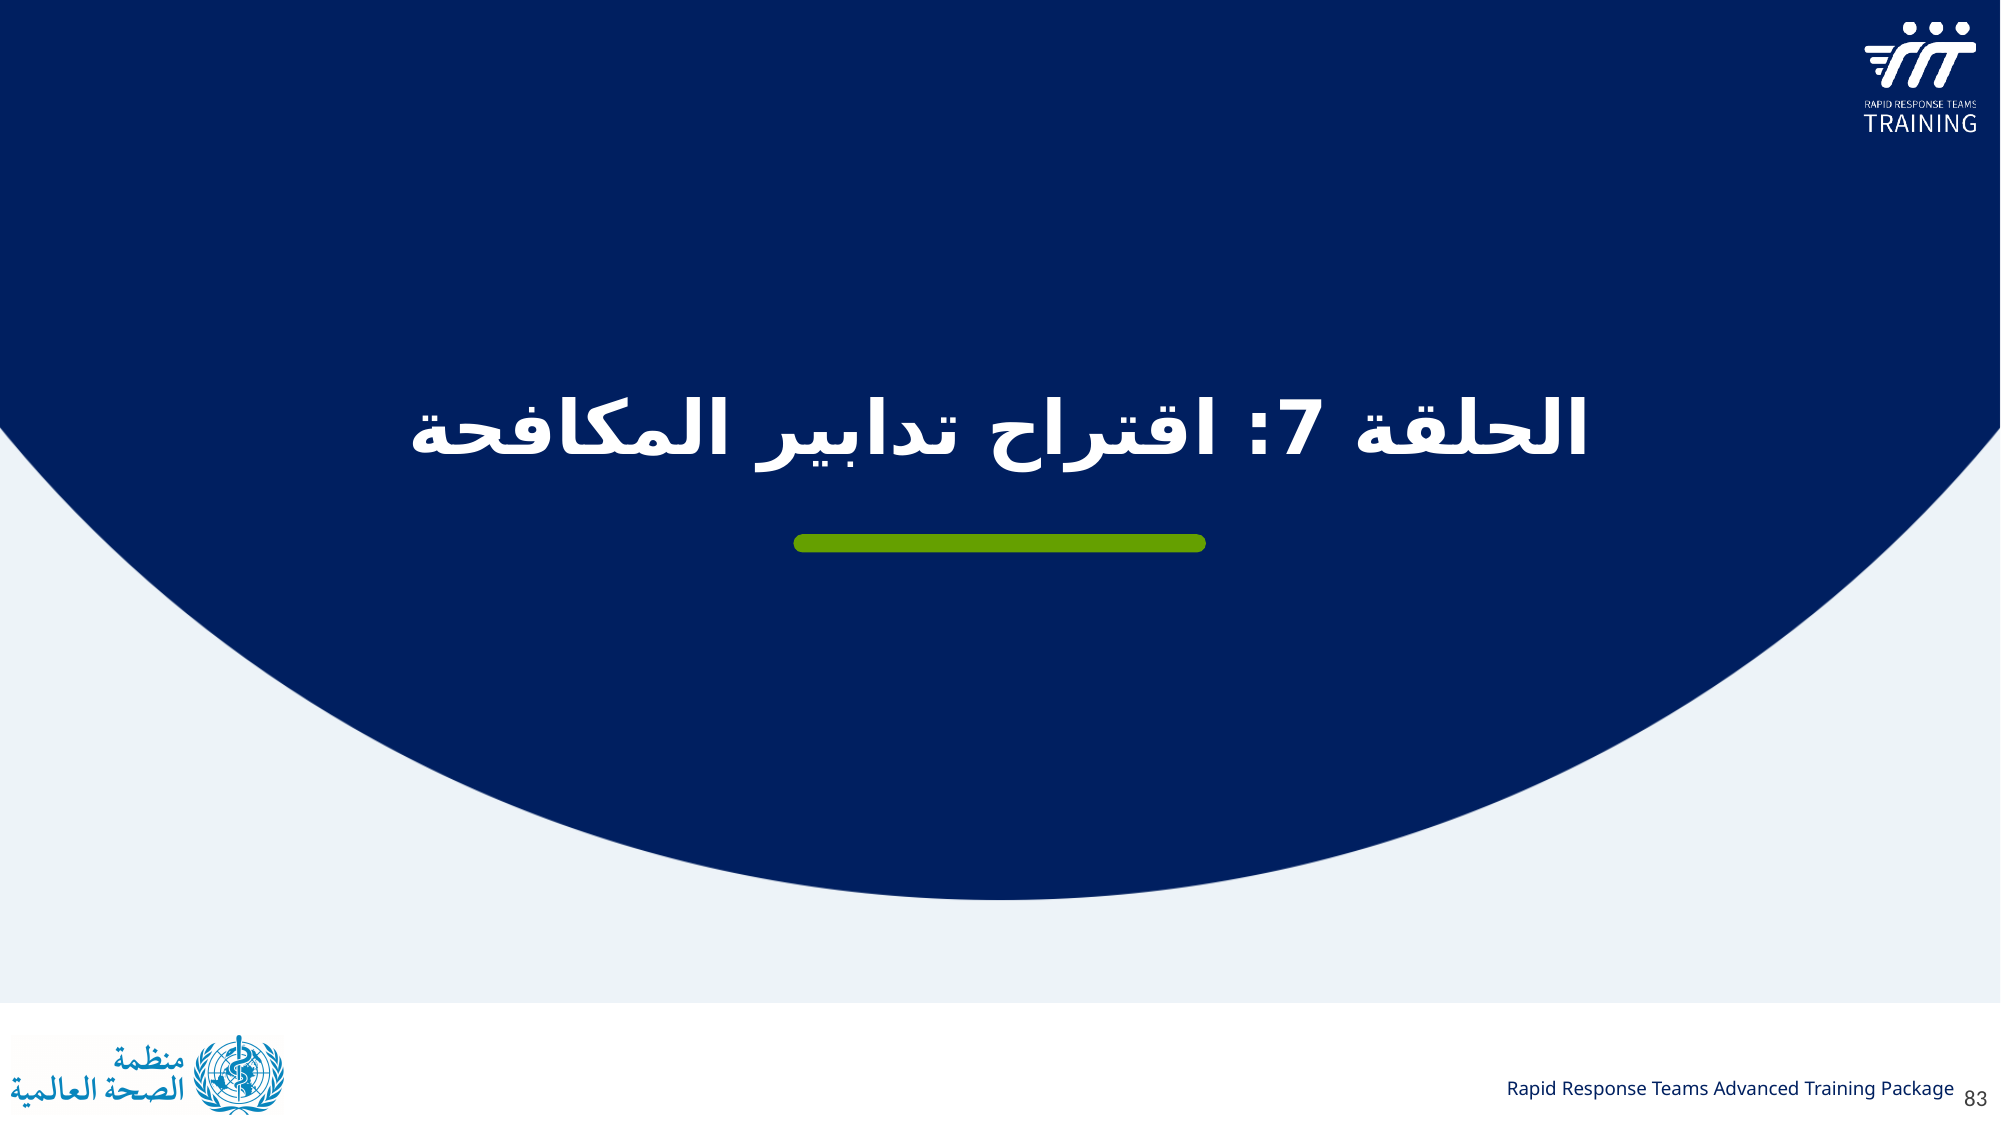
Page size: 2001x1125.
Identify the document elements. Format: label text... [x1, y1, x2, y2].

picture [241, 1050, 247, 1059]
picture [0, 0, 2001, 1003]
picture [11, 1035, 284, 1115]
list الحلقة 7: اقتراح تدابير المكافحة [68, 276, 1932, 585]
